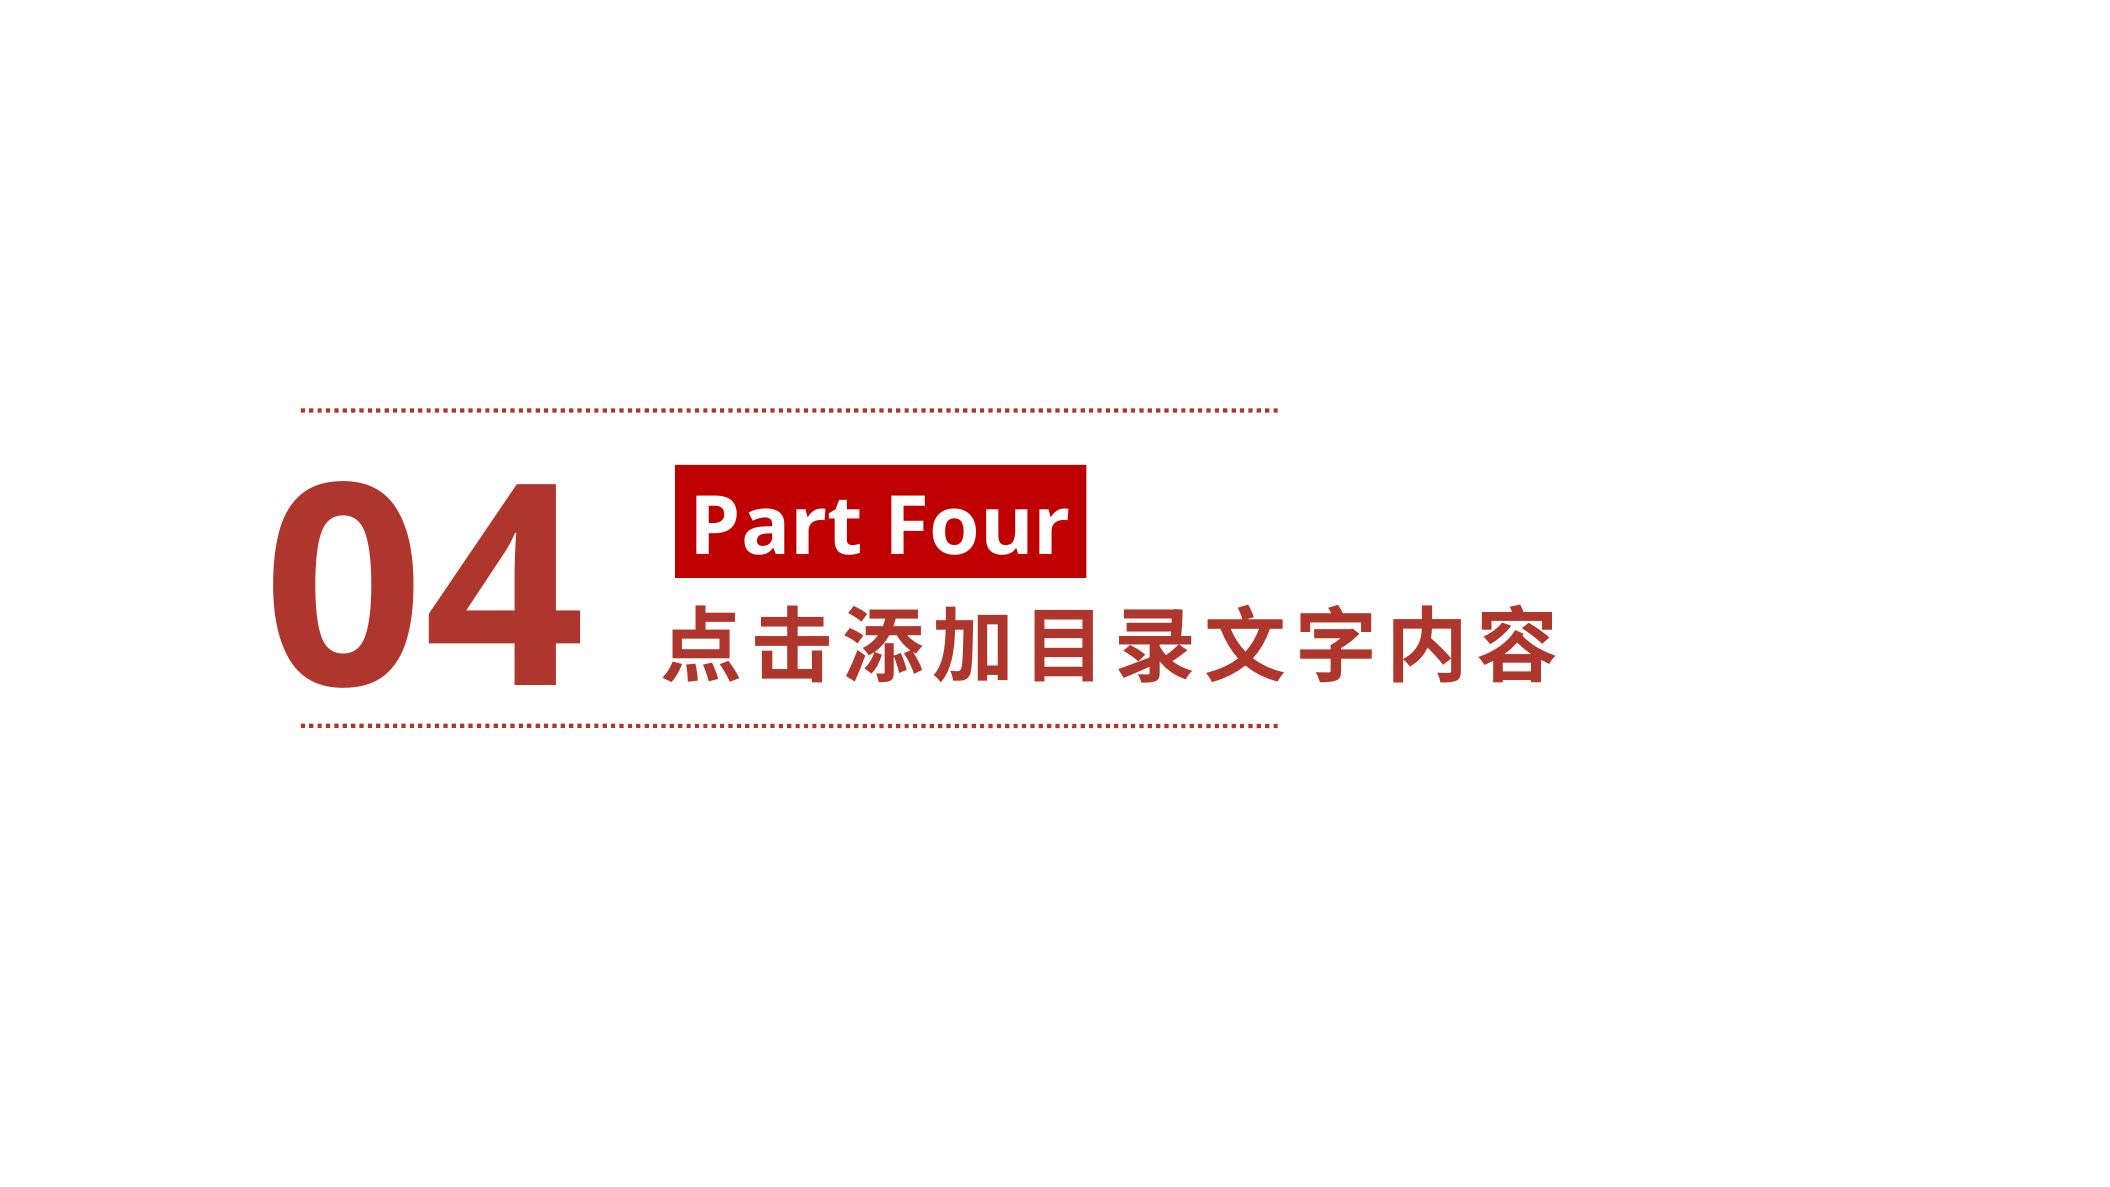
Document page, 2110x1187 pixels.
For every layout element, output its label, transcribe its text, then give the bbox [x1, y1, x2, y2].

text_box 点击添加目录文字内容 [646, 585, 1831, 699]
text_box 04 [248, 397, 601, 750]
text_box Part Four [675, 464, 1087, 578]
